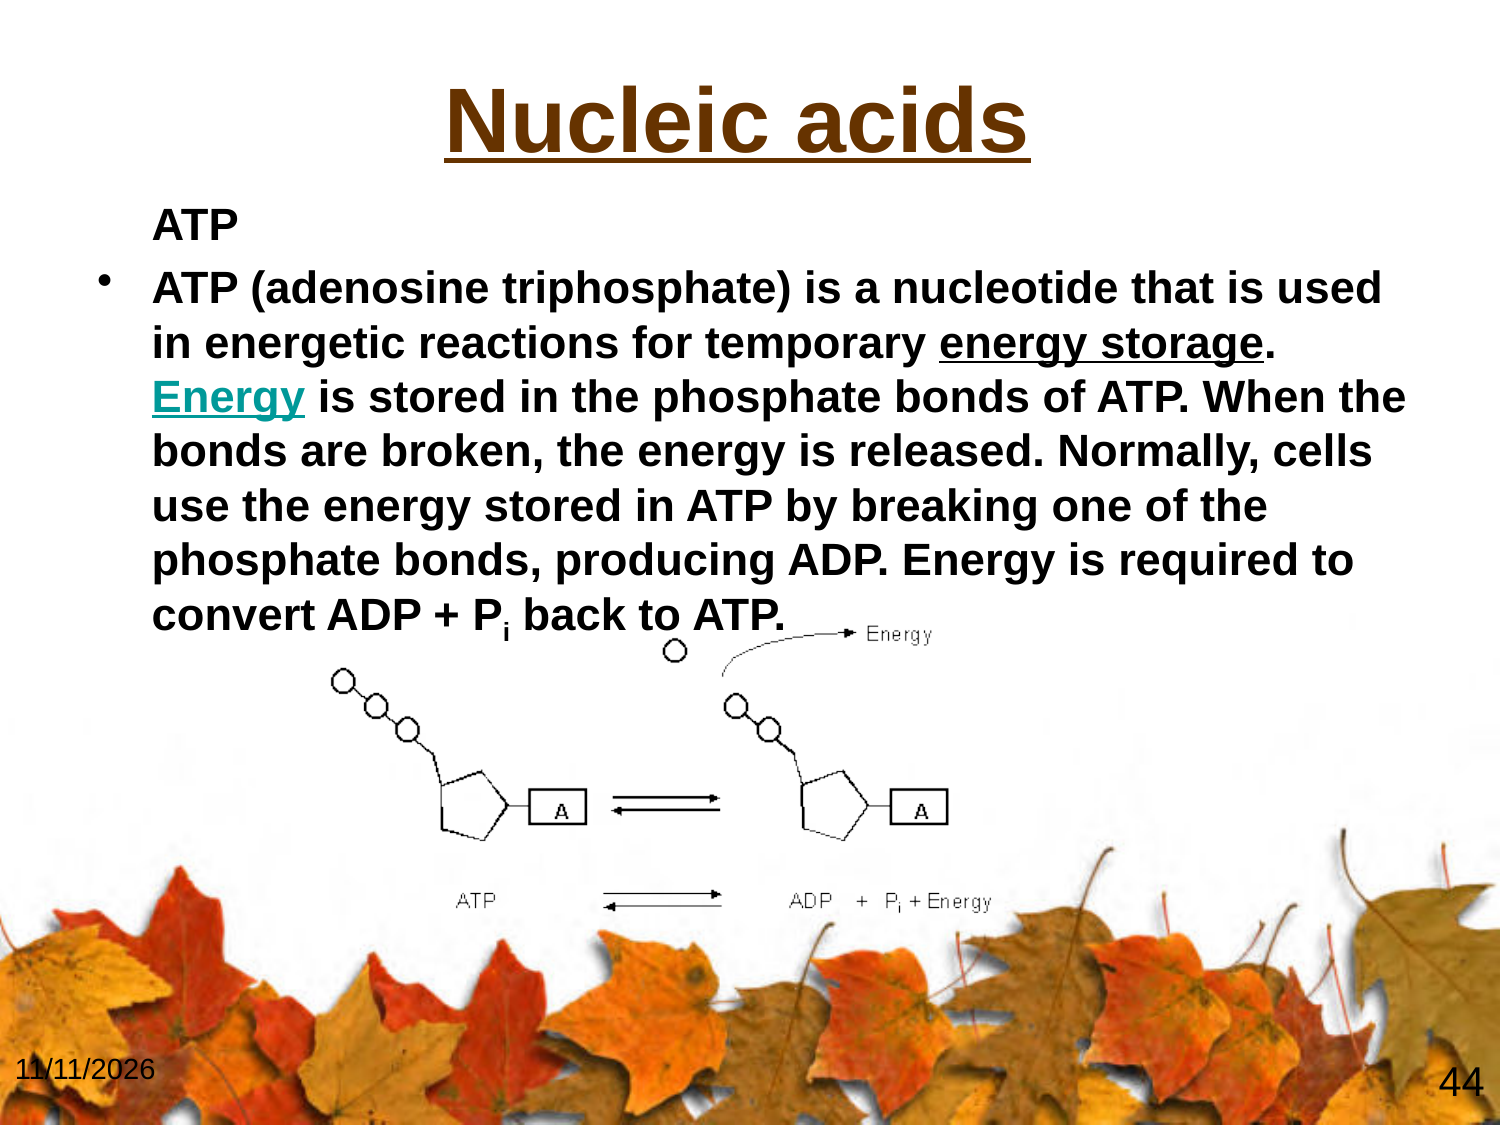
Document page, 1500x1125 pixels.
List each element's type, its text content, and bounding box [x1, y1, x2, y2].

slide_number 44 [1149, 1046, 1500, 1125]
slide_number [0, 1042, 350, 1103]
picture [0, 0, 1500, 1125]
list ATP ATP (adenosine triphosphate) is a nucleotide that is used in energetic reactions for temporary energy storage. Energy is stored in the phosphate bonds of ATP. When the bonds are broken, the energy is released. Normally, cells use the energy stored in ATP by breaking one of the phosphate bonds, producing ADP. Energy is required to convert ADP + Pi back to ATP. [81, 187, 1433, 664]
title Nucleic acids [49, 44, 1426, 188]
